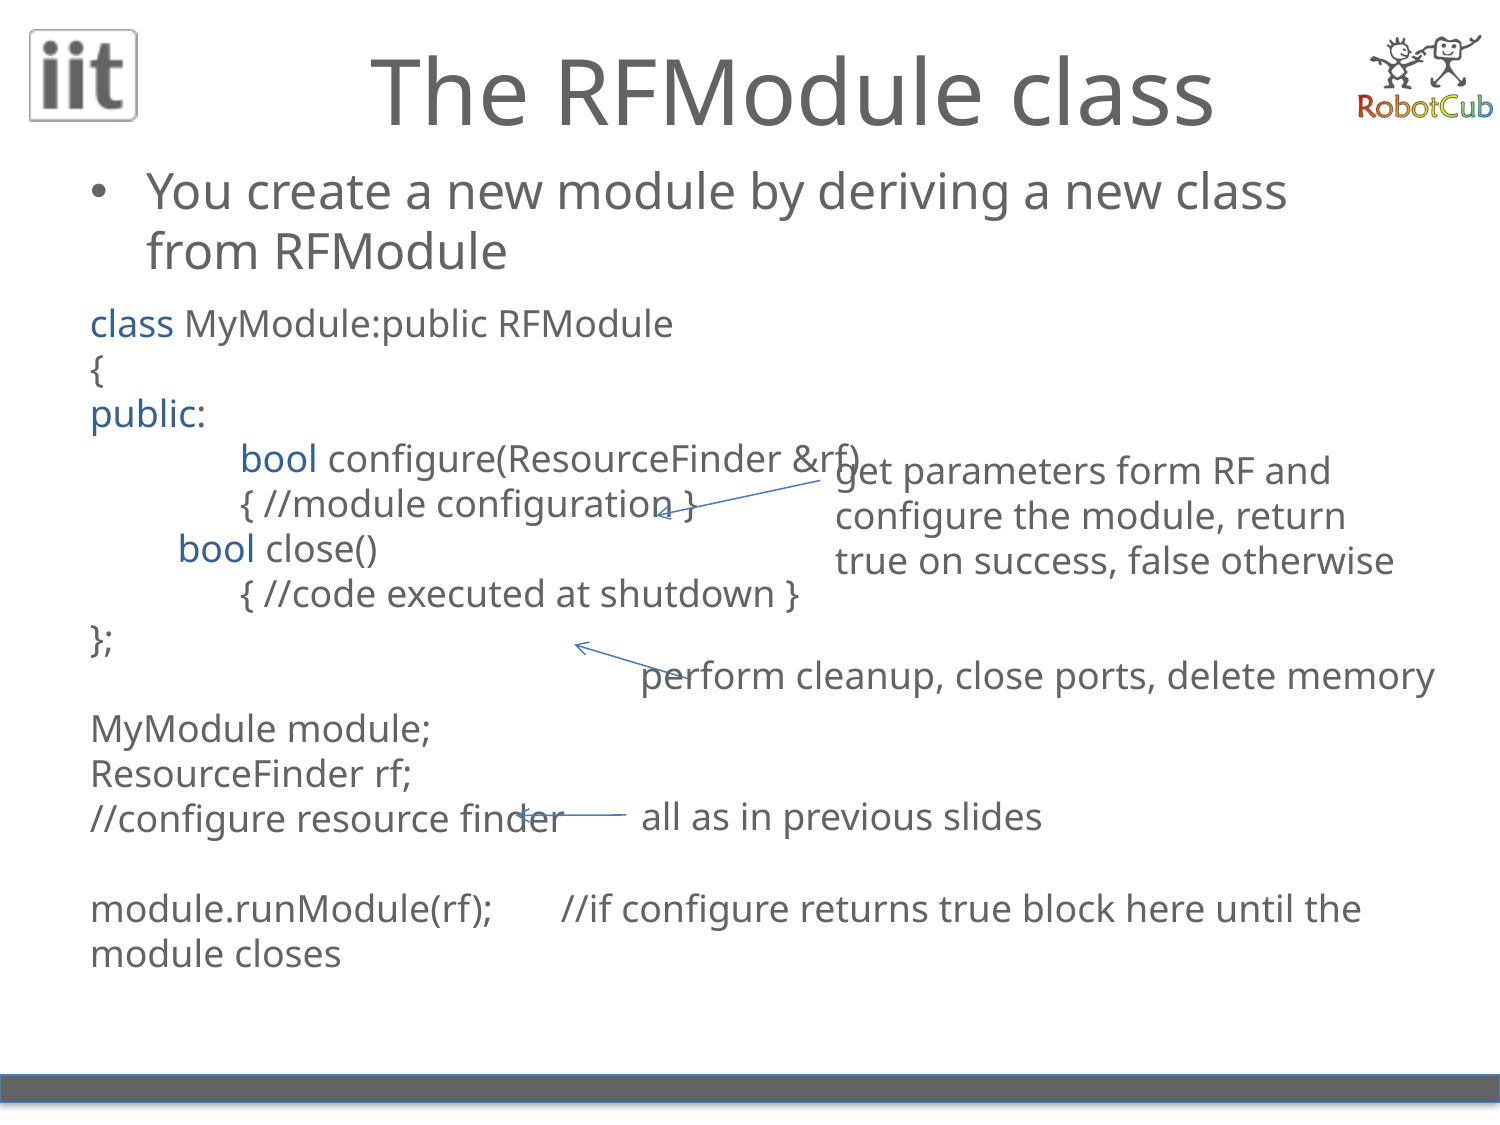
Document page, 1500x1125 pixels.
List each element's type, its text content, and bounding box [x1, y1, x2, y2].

text_box perform cleanup, close ports, delete memory [625, 644, 1461, 705]
title The RFModule class [162, 11, 1425, 152]
list You create a new module by deriving a new class from RFModule [75, 152, 1425, 270]
text_box all as in previous slides [626, 785, 1059, 845]
picture [1425, 29, 1494, 122]
text_box class MyModule:public RFModule { public: bool configure(ResourceFinder &rf) { //module configuration } bool close() { //code executed at shutdown } }; MyModule module; ResourceFinder rf; //configure resource finder module.runModule(rf); //if configure returns true block here until the module closes [74, 292, 1425, 983]
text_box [655, 480, 821, 516]
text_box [573, 644, 692, 680]
picture [29, 29, 138, 122]
text_box get parameters form RF and configure the module, return true on success, false otherwise [820, 439, 1425, 590]
